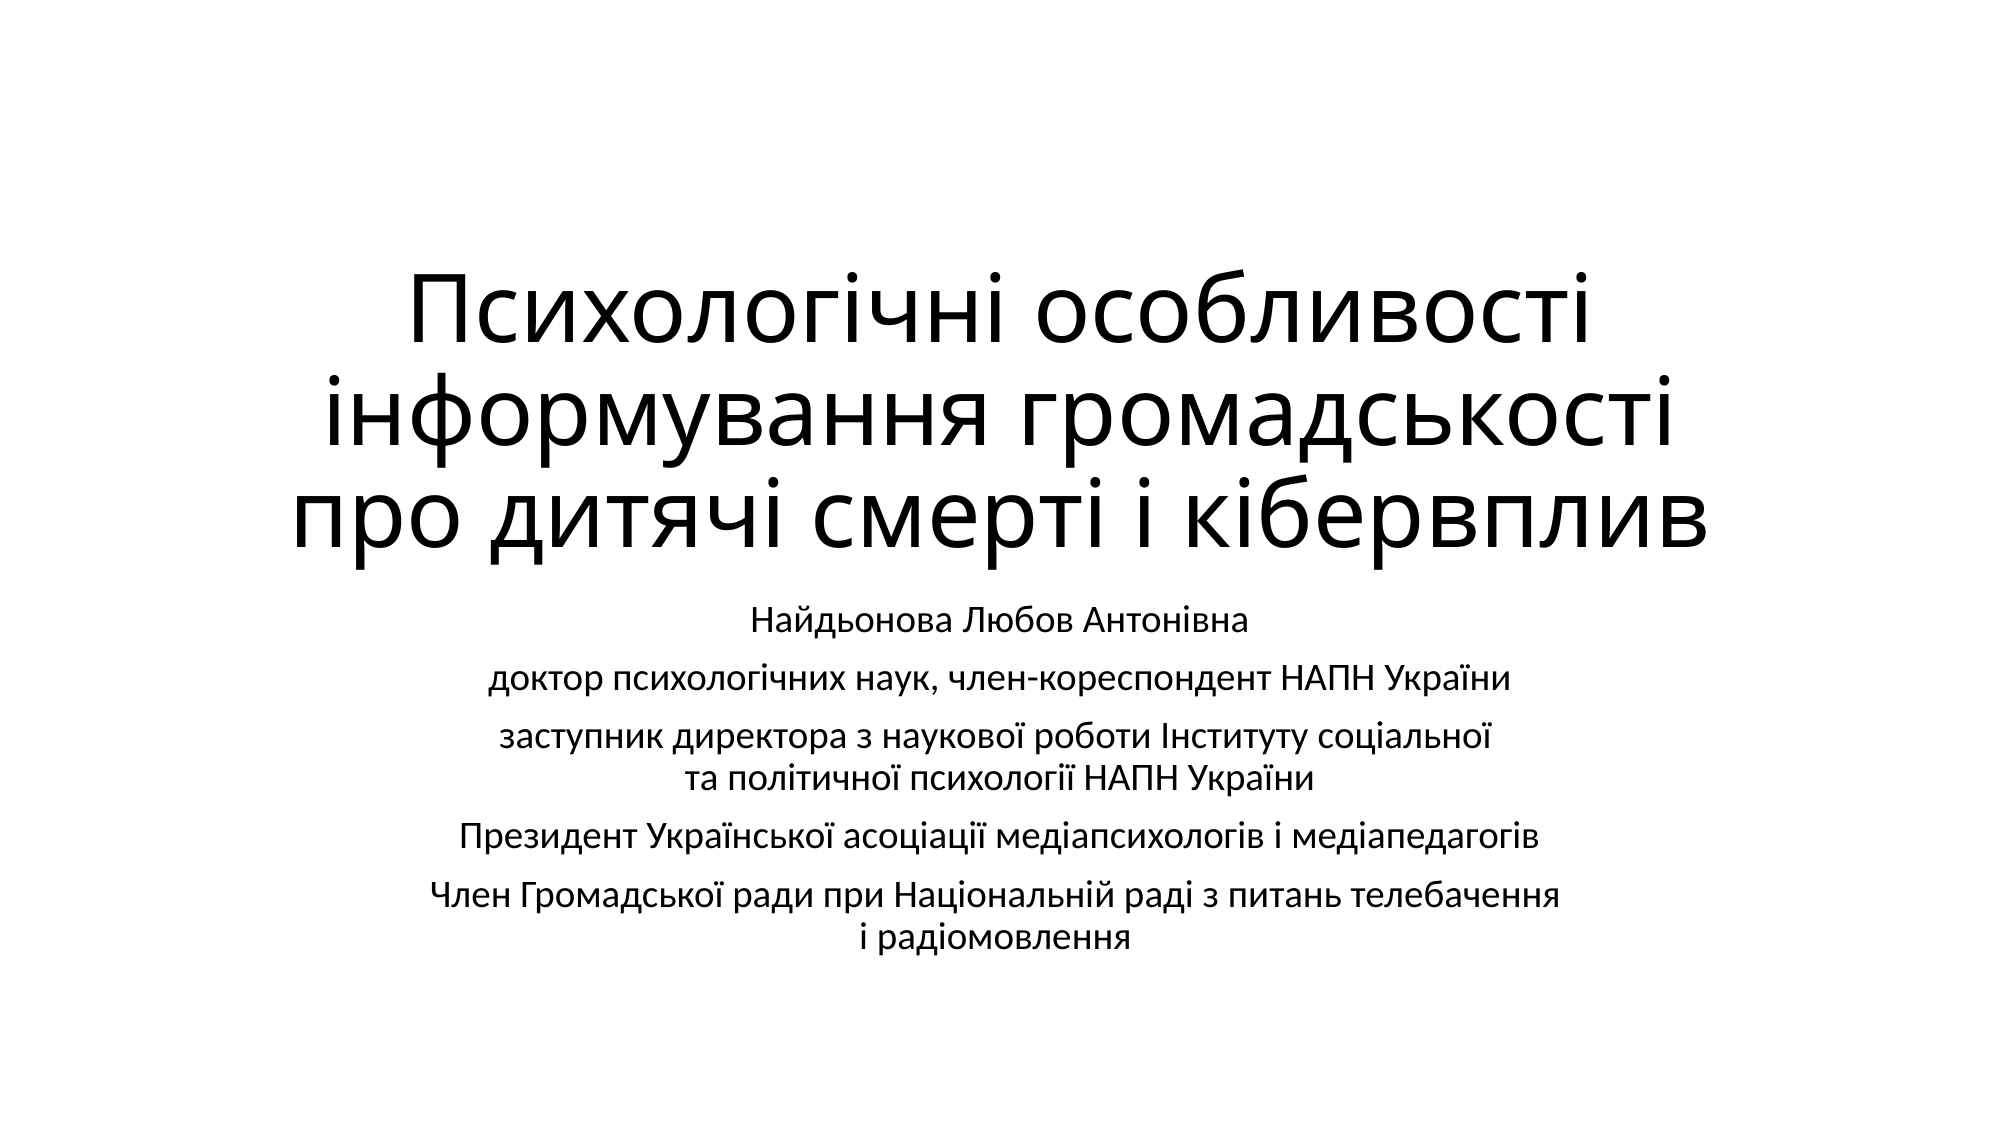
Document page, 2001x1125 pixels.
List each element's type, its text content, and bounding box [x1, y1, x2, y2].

title Психологічні особливості інформування громадськості про дитячі смерті і кібервплив [249, 184, 1750, 576]
subtitle Найдьонова Любов Антонівна доктор психологічних наук, член-кореспондент НАПН України заступник директора з наукової роботи Інституту соціальної та політичної психології НАПН України Президент Української асоціації медіапсихологів і медіапедагогів Член Громадської ради при Національній раді з питань телебачення і радіомовлення [249, 590, 1750, 966]
